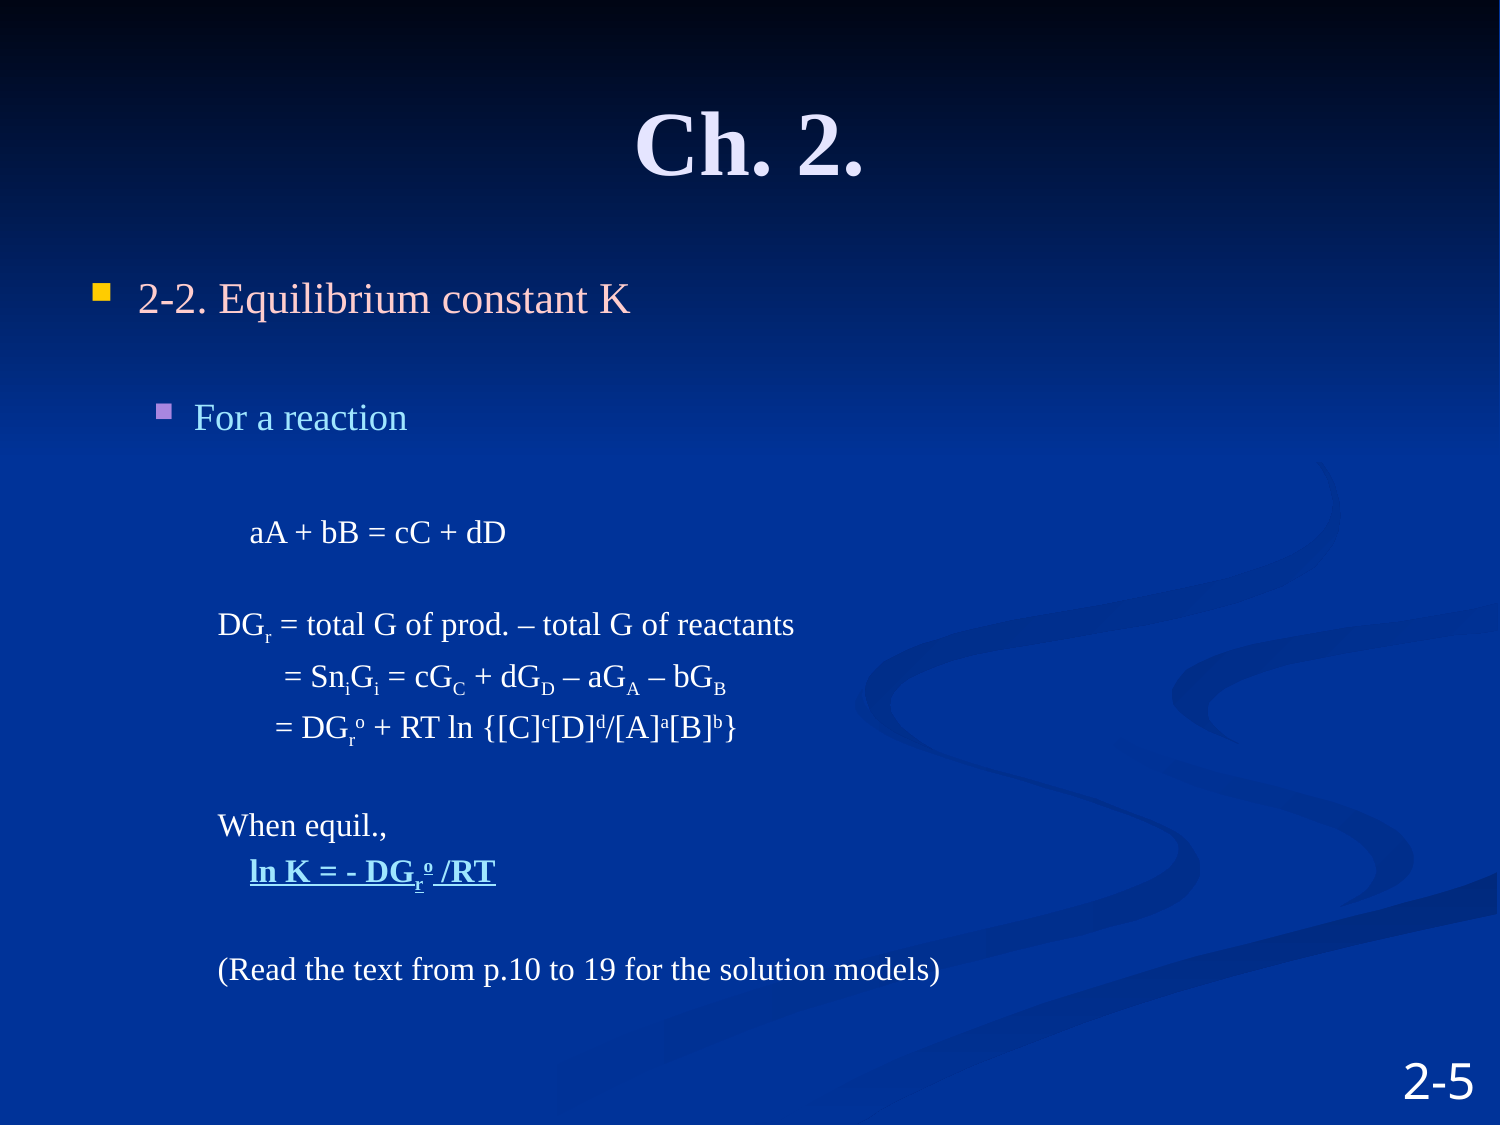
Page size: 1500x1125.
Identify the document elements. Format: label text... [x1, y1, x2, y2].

title Ch. 2. [74, 44, 1426, 233]
list 2-2. Equilibrium constant K For a reaction aA + bB = cC + dD DGr = total G of prod. – total G of reactants = SniGi = cGC + dGD – aGA – bGB = DGro + RT ln {[C]c[D]d/[A]a[B]b} When equil., ln K = - DGro /RT (Read the text from p.10 to 19 for the solution models) [74, 262, 1426, 1006]
text_box 2-5 [1387, 1041, 1491, 1117]
